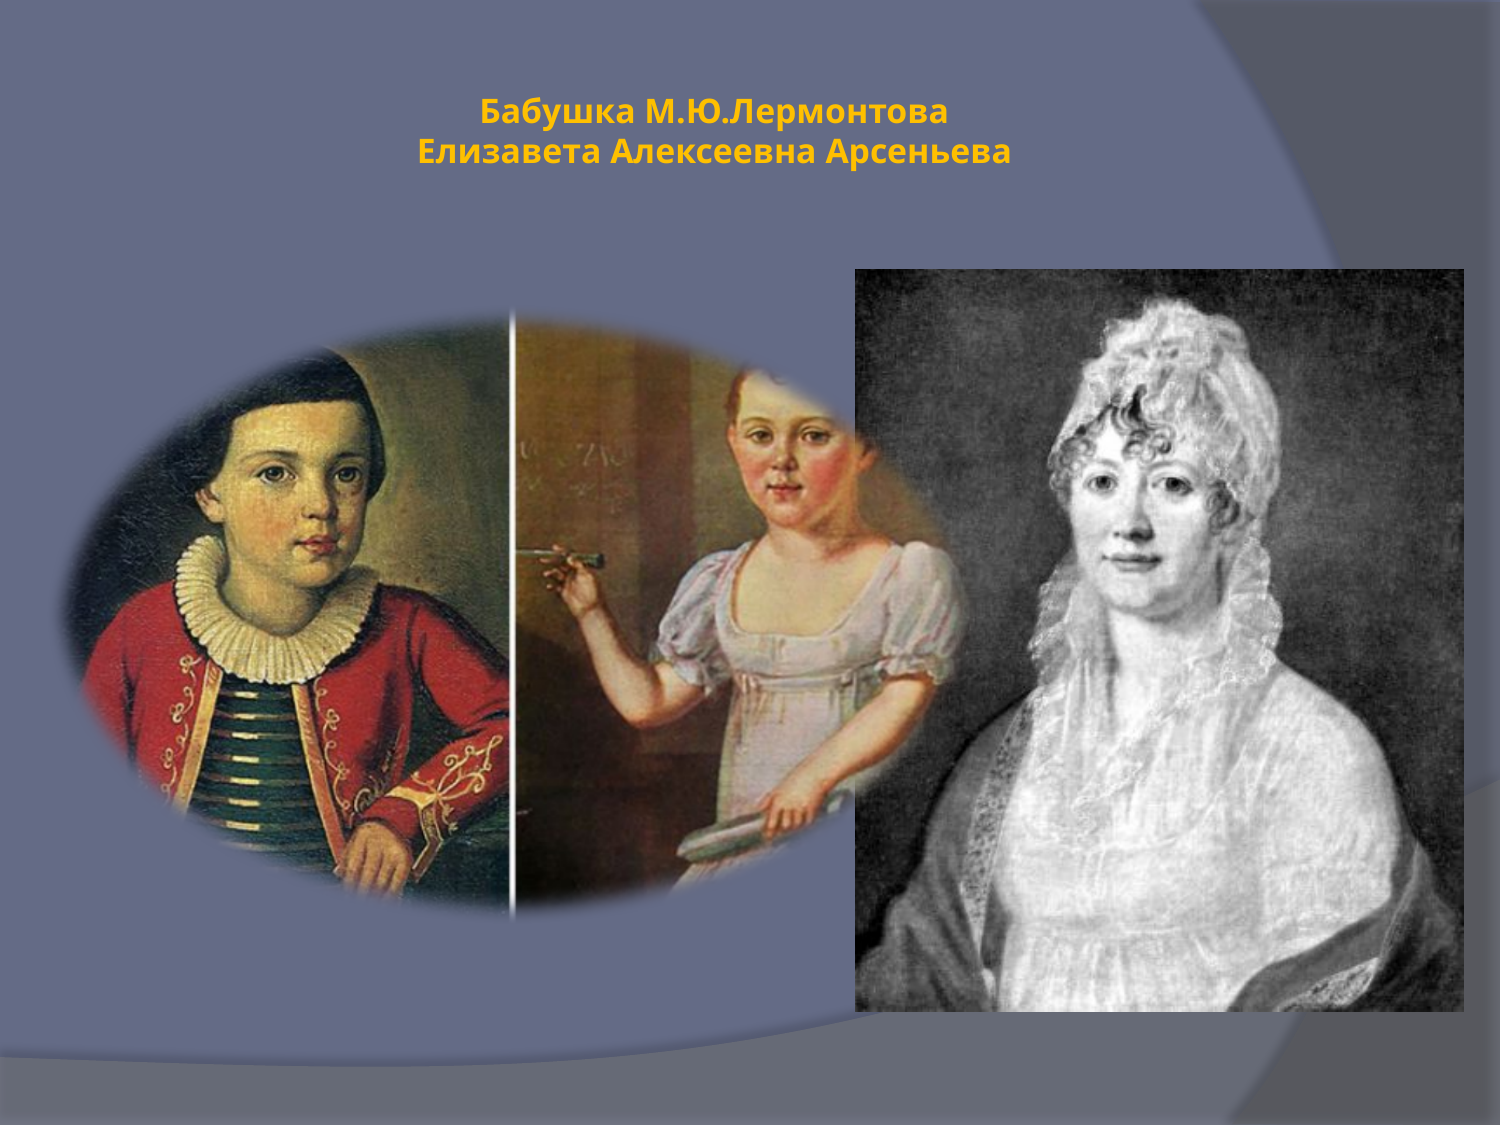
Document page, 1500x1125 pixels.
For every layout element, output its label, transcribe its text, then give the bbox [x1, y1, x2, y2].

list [855, 269, 1465, 1013]
title Бабушка М.Ю.Лермонтова Елизавета Алексеевна Арсеньева [128, 82, 1300, 233]
picture [46, 304, 979, 926]
